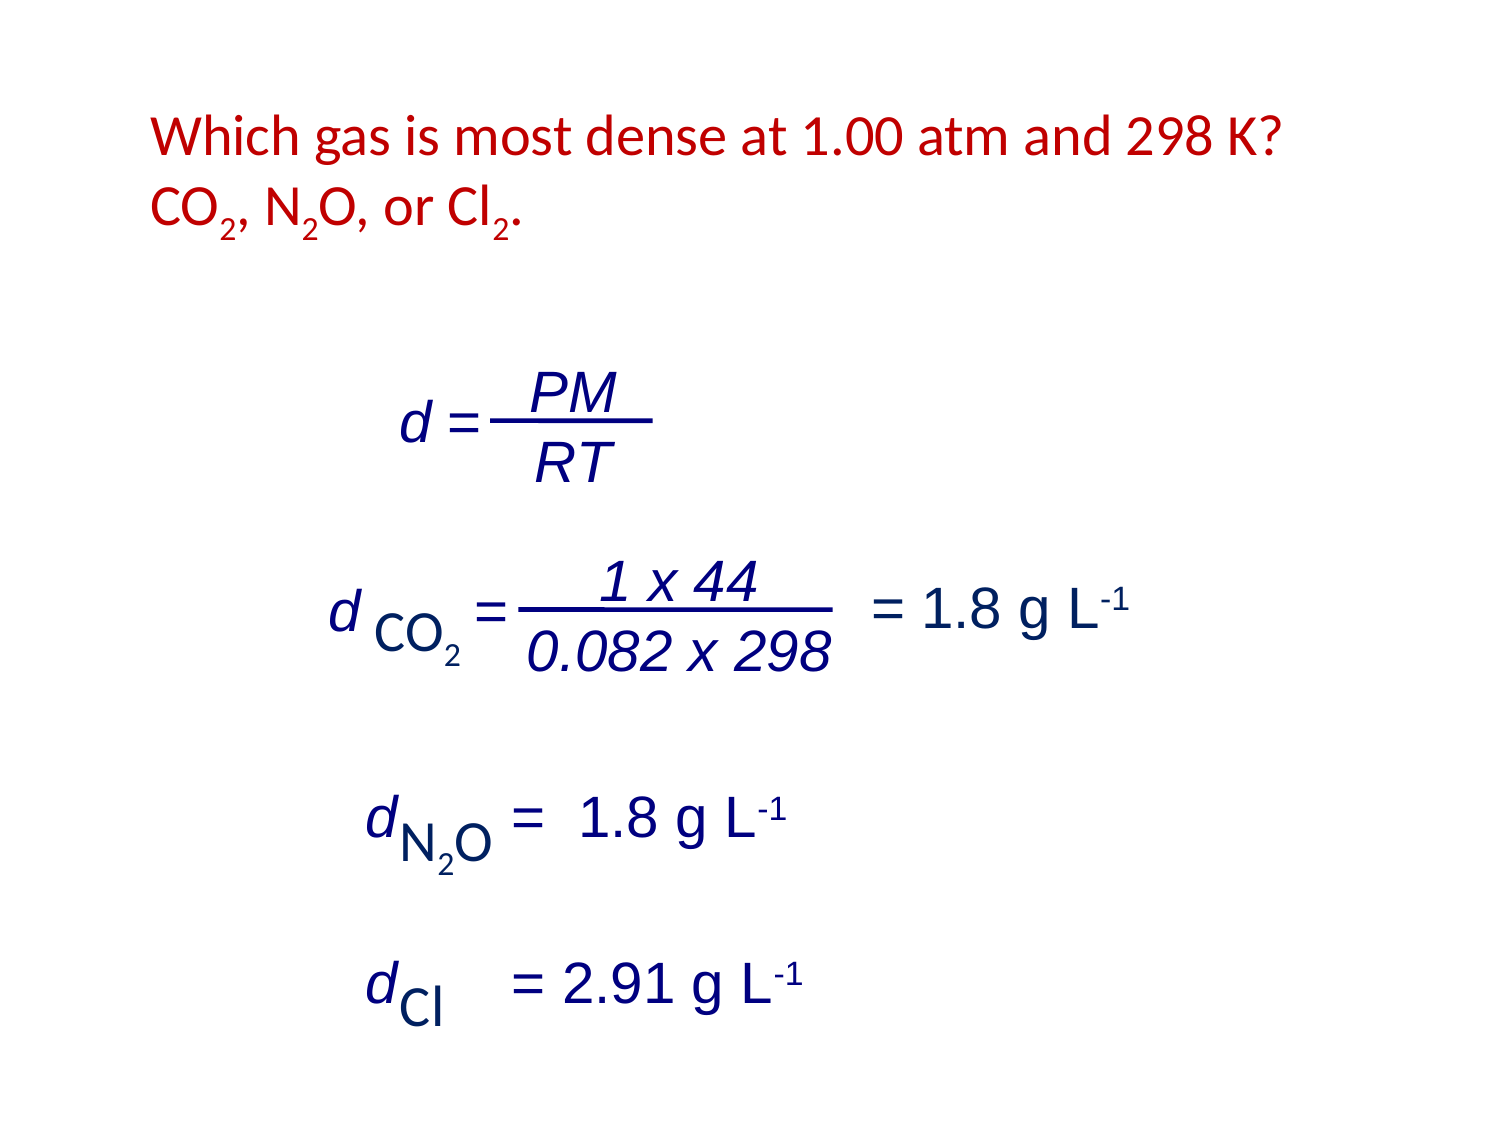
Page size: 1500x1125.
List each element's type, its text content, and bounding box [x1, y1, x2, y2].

text_box = 1.8 g L-1 [856, 562, 1199, 648]
text_box Cl [385, 961, 551, 1046]
text_box d = 1.8 g L-1 [351, 771, 803, 857]
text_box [312, 535, 849, 693]
text_box N2O [385, 795, 551, 890]
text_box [383, 346, 653, 504]
text_box Which gas is most dense at 1.00 atm and 298 K? CO2, N2O, or Cl2. [135, 89, 1341, 255]
text_box d = 2.91 g L-1 [351, 937, 852, 1023]
